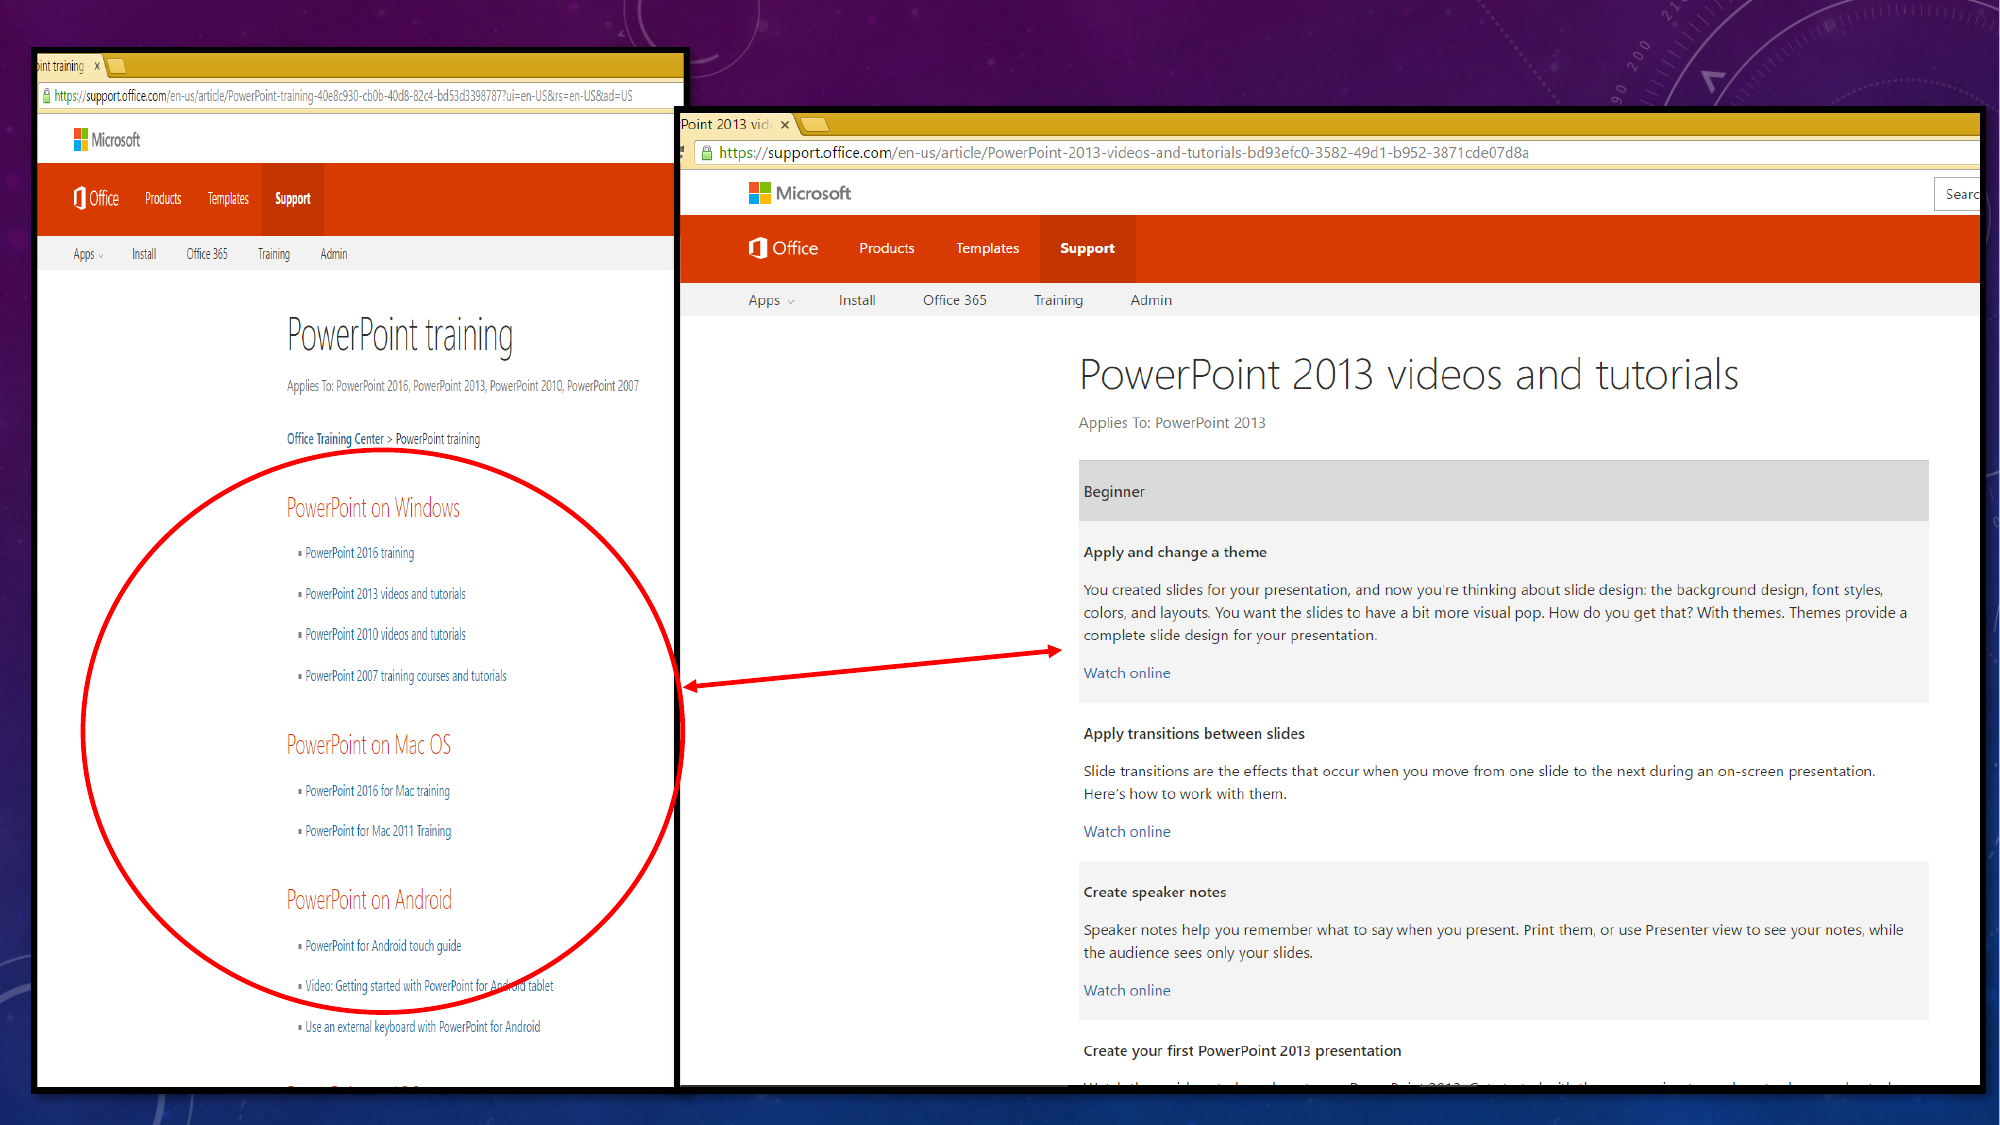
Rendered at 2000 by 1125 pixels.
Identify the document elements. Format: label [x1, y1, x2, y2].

picture [0, 0, 2000, 1125]
text_box [680, 112, 1981, 1088]
